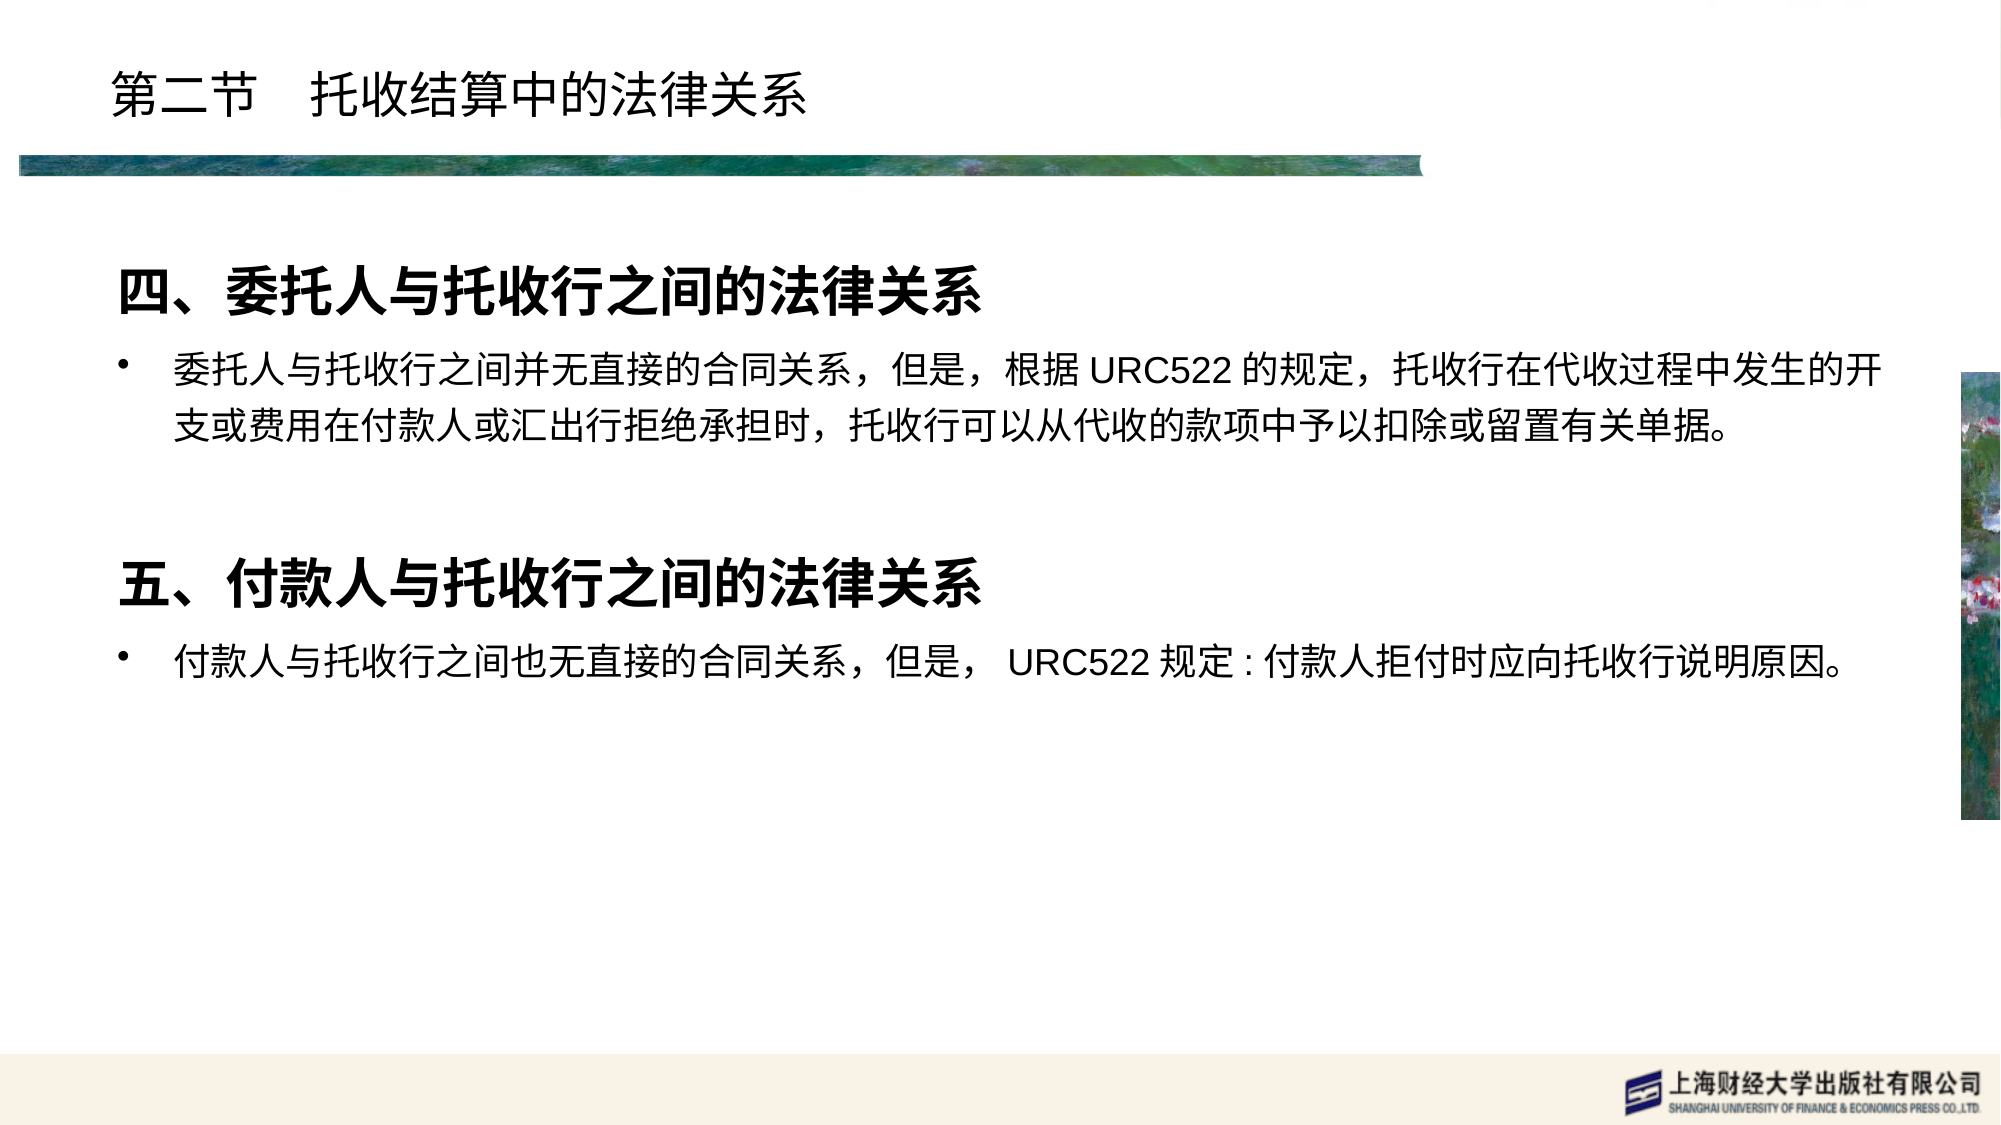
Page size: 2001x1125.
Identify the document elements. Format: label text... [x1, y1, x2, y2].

title 第二节 托收结算中的法律关系 [94, 42, 1451, 146]
picture [0, 0, 2001, 1125]
list 四、委托人与托收行之间的法律关系 委托人与托收行之间并无直接的合同关系，但是，根据URC522的规定，托收行在代收过程中发生的开支或费用在付款人或汇出行拒绝承担时，托收行可以从代收的款项中予以扣除或留置有关单据。 五、付款人与托收行之间的法律关系 付款人与托收行之间也无直接的合同关系，但是，URC522规定:付款人拒付时应向托收行说明原因。 [102, 233, 1898, 1032]
